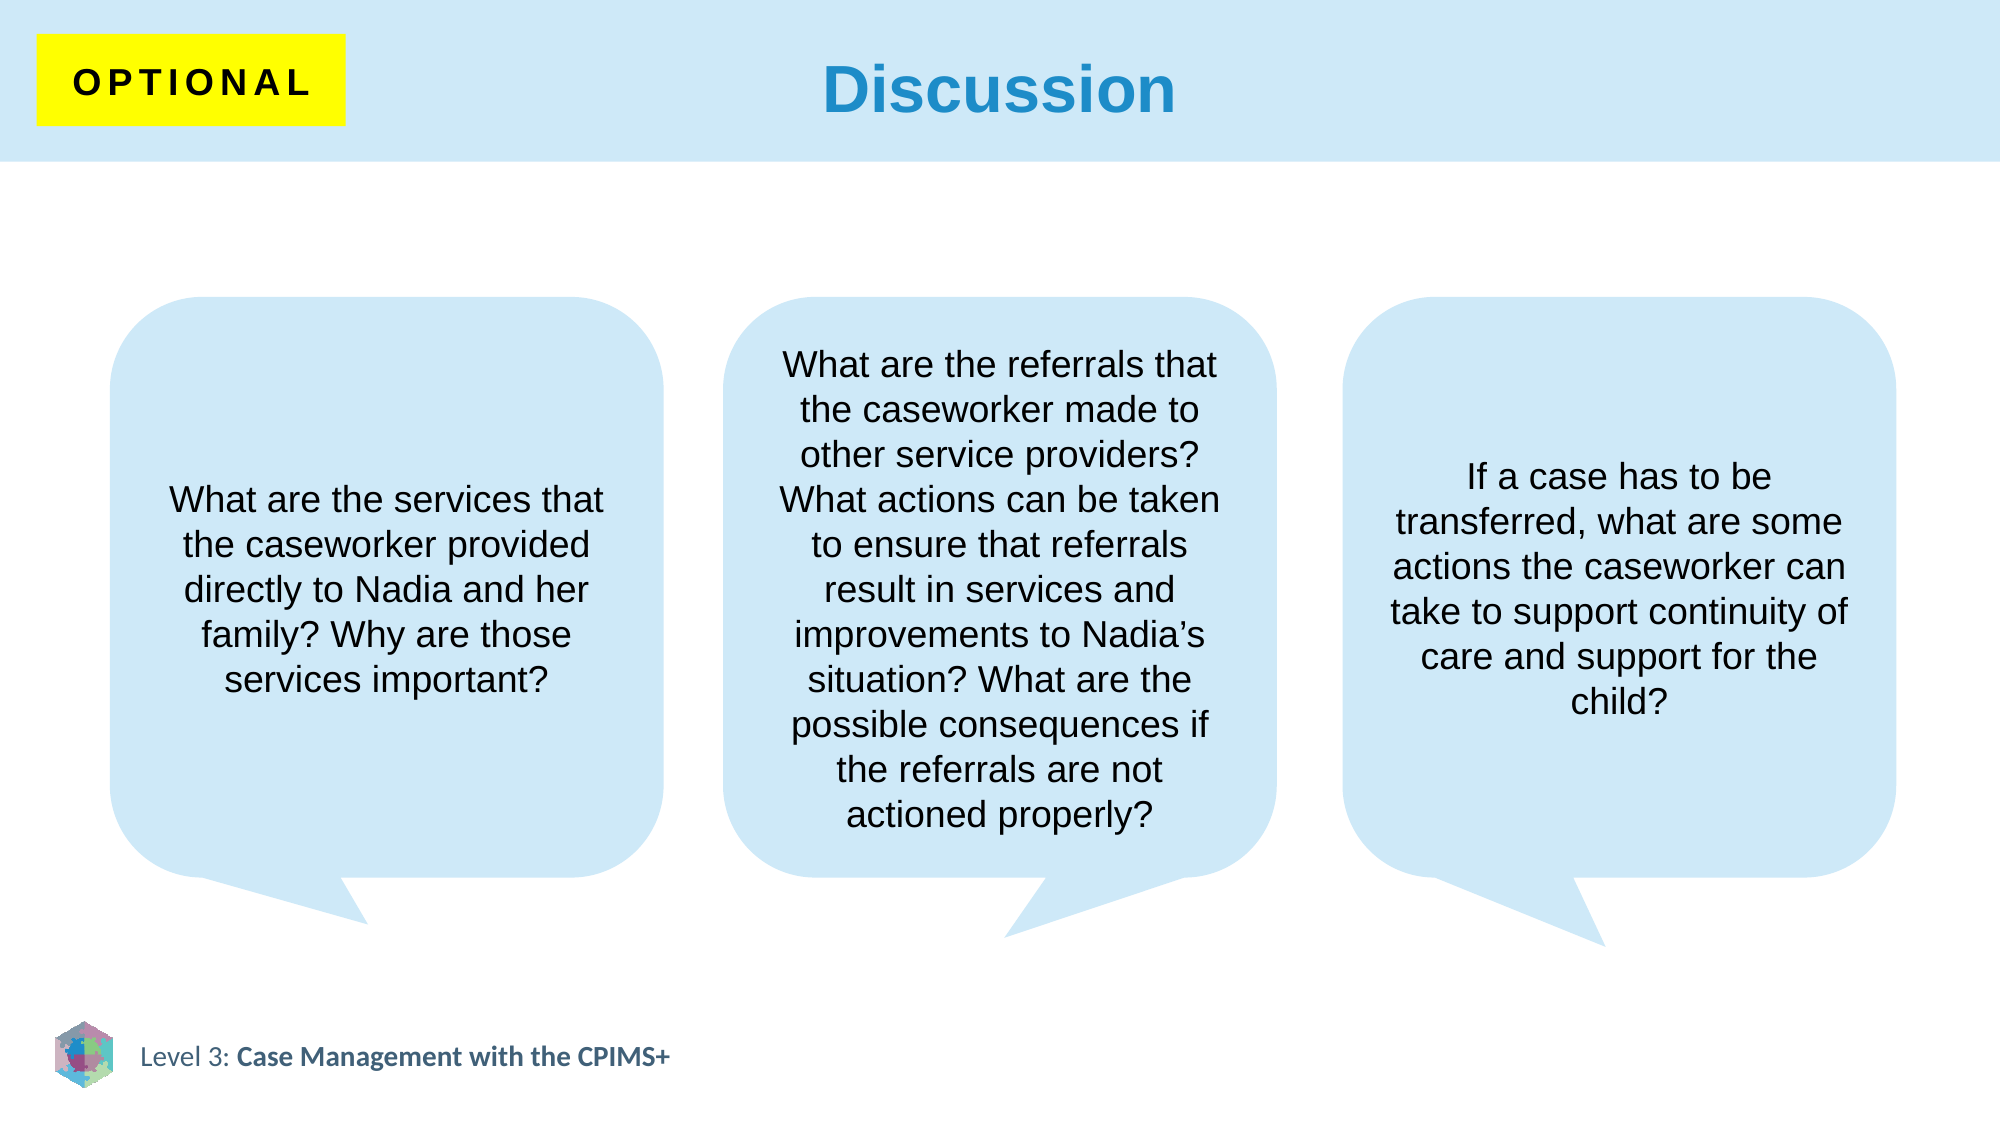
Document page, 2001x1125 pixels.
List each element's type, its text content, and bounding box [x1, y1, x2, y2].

title Discussion [137, 19, 1863, 163]
text_box What are the services that the caseworker provided directly to Nadia and her family? Why are those services important? [108, 295, 665, 927]
picture [55, 1021, 113, 1088]
text_box What are the referrals that the caseworker made to other service providers? What actions can be taken to ensure that referrals result in services and improvements to Nadia’s situation? What are the possible consequences if the referrals are not actioned properly? [721, 295, 1278, 940]
text_box OPTIONAL [36, 33, 347, 127]
text_box If a case has to be transferred, what are some actions the caseworker can take to support continuity of care and support for the child? [1341, 295, 1898, 949]
